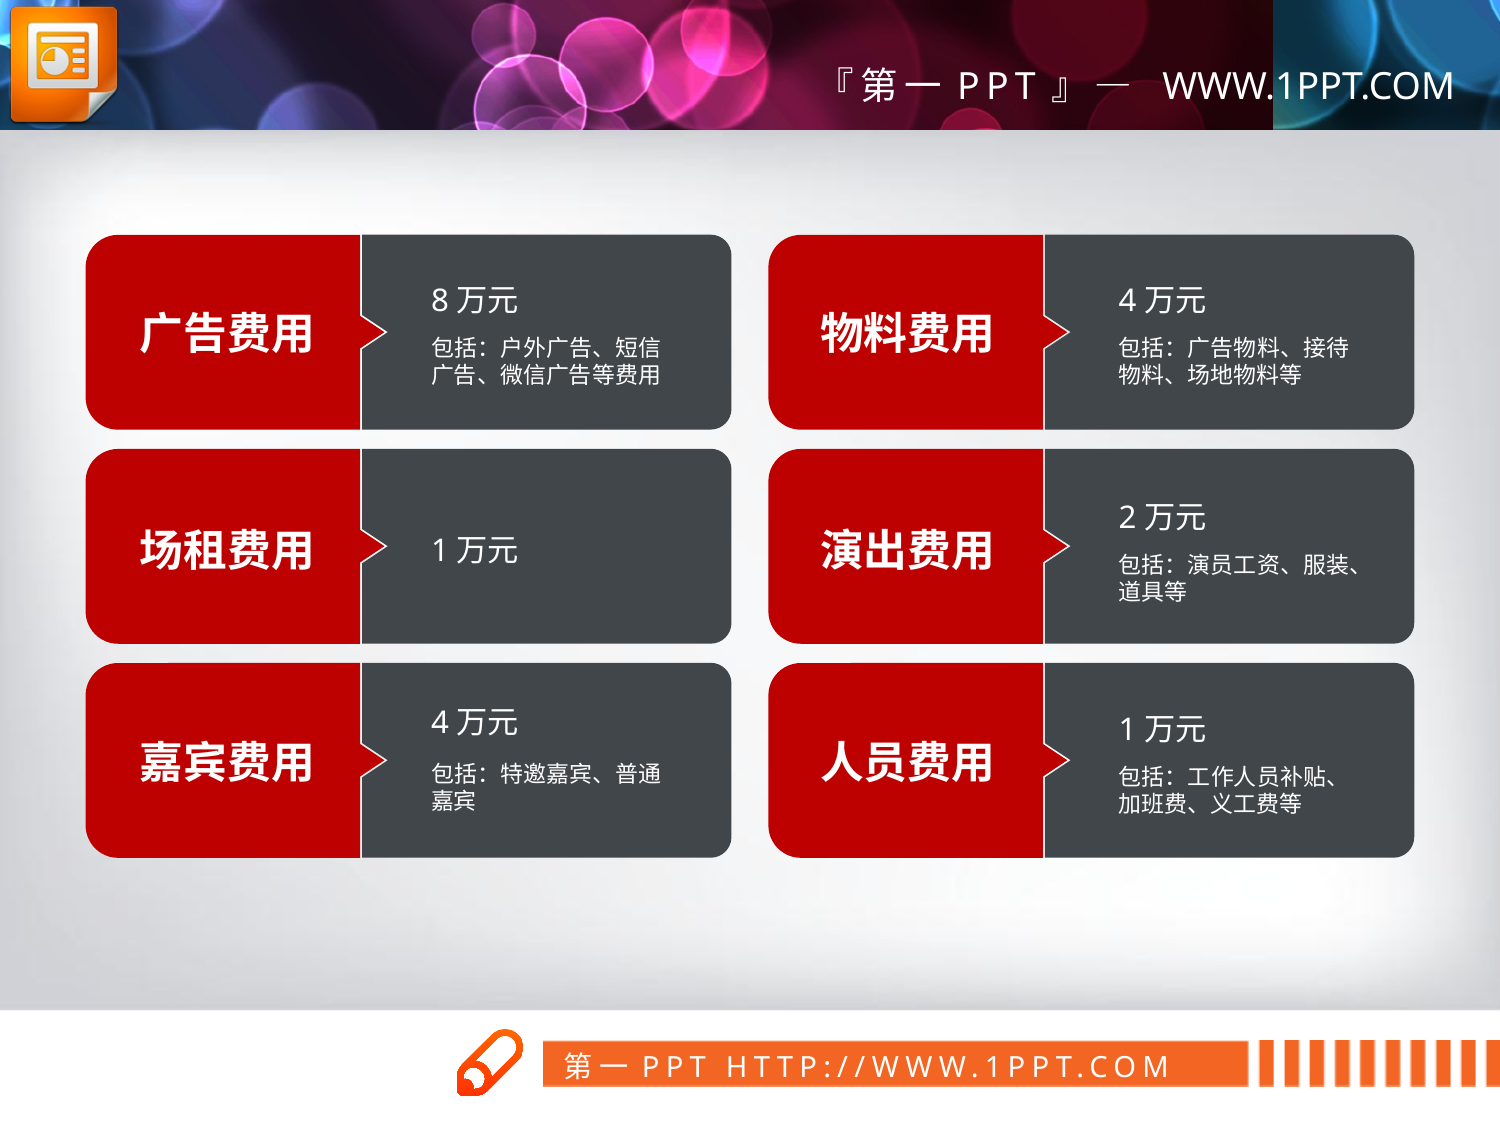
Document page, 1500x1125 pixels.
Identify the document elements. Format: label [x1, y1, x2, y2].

picture [543, 1040, 1500, 1087]
text_box [85, 234, 732, 430]
text_box [85, 662, 732, 858]
text_box [768, 234, 1415, 430]
text_box [85, 448, 732, 644]
picture [0, 0, 1500, 1012]
text_box [768, 448, 1415, 644]
text_box [768, 662, 1415, 858]
